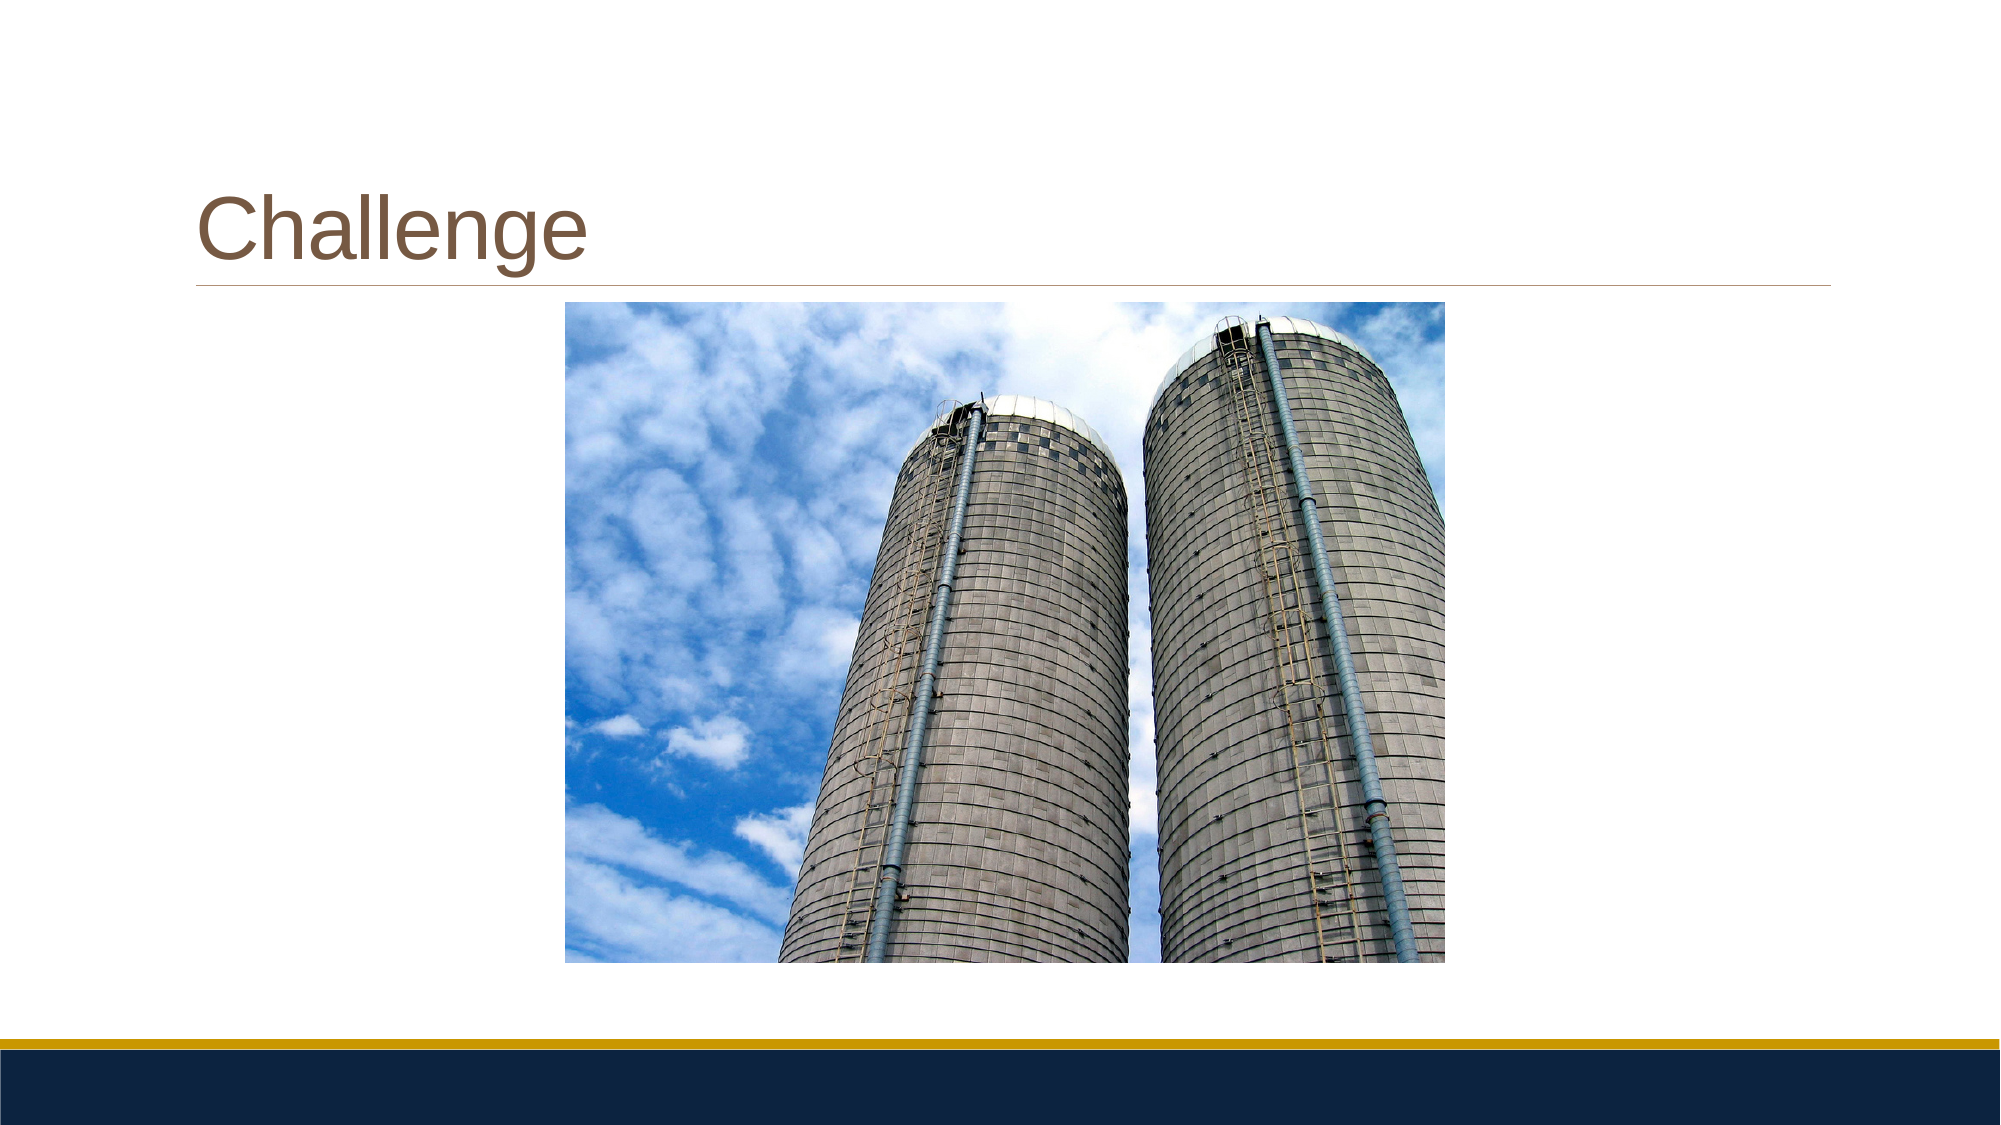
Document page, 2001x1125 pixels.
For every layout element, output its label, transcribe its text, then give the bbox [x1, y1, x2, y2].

title Challenge [180, 47, 1830, 285]
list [564, 302, 1446, 964]
